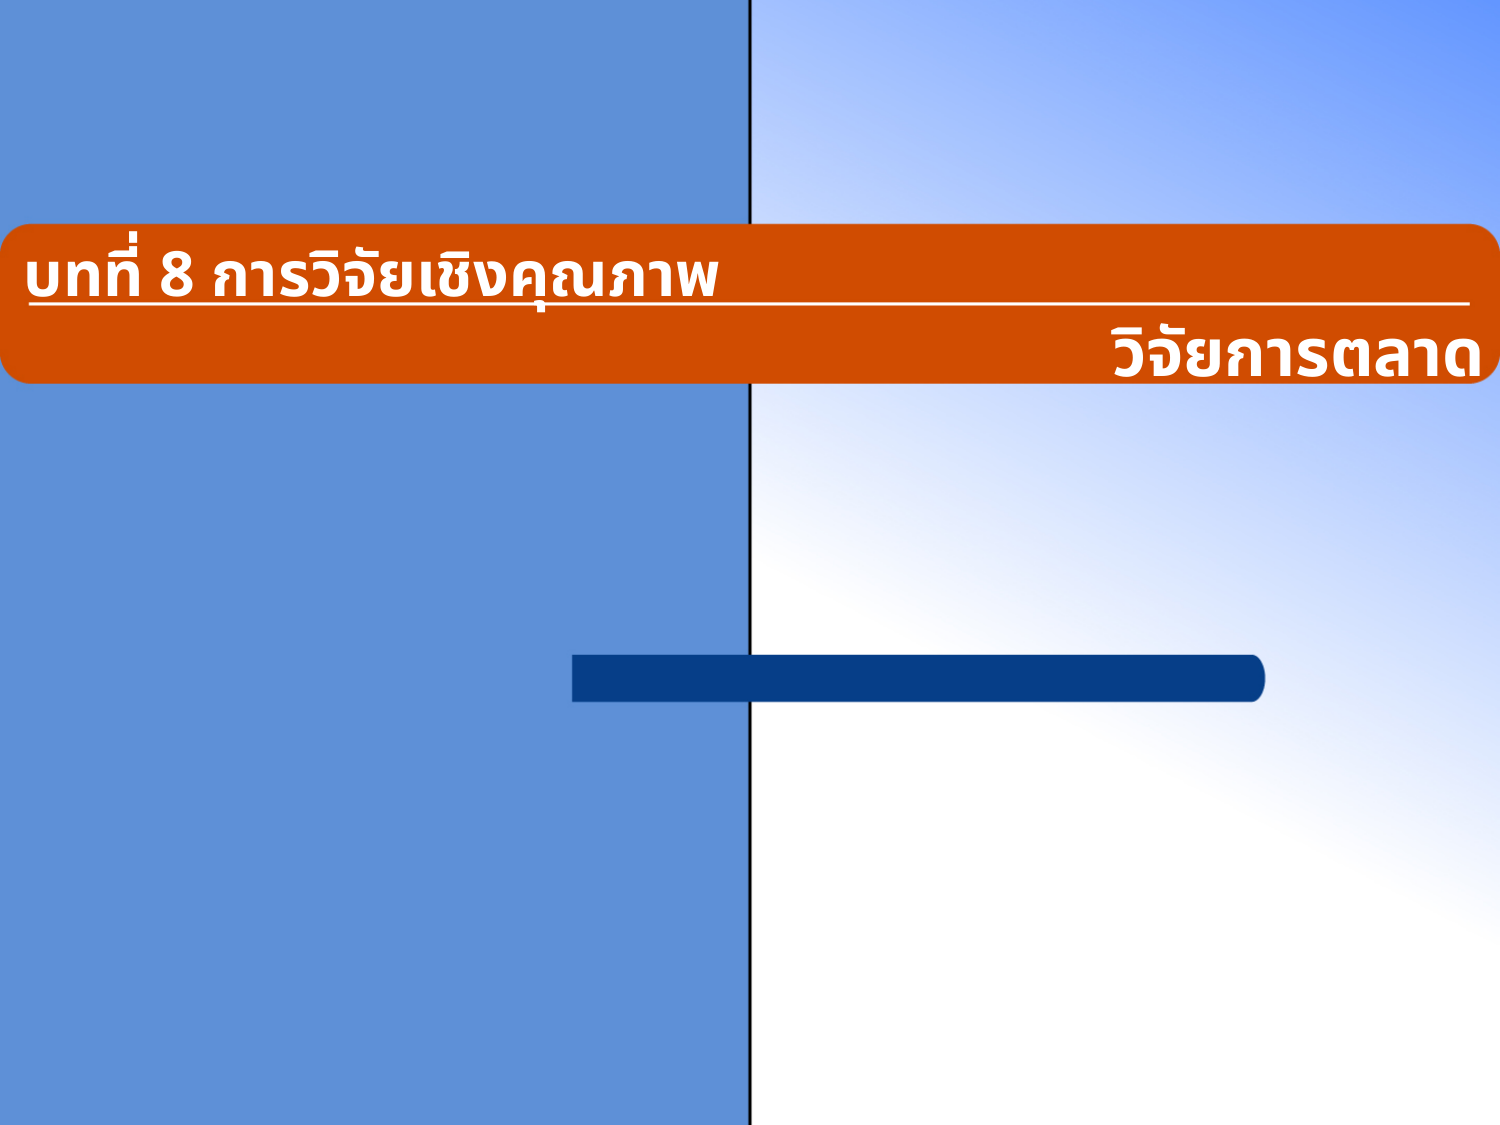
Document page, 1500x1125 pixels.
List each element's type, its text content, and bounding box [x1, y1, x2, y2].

text_box บทที่ 8 การวิจัยเชิงคุณภาพ [23, 227, 1477, 317]
picture [0, 0, 1500, 1125]
text_box วิจัยการตลาด [47, 302, 1500, 398]
